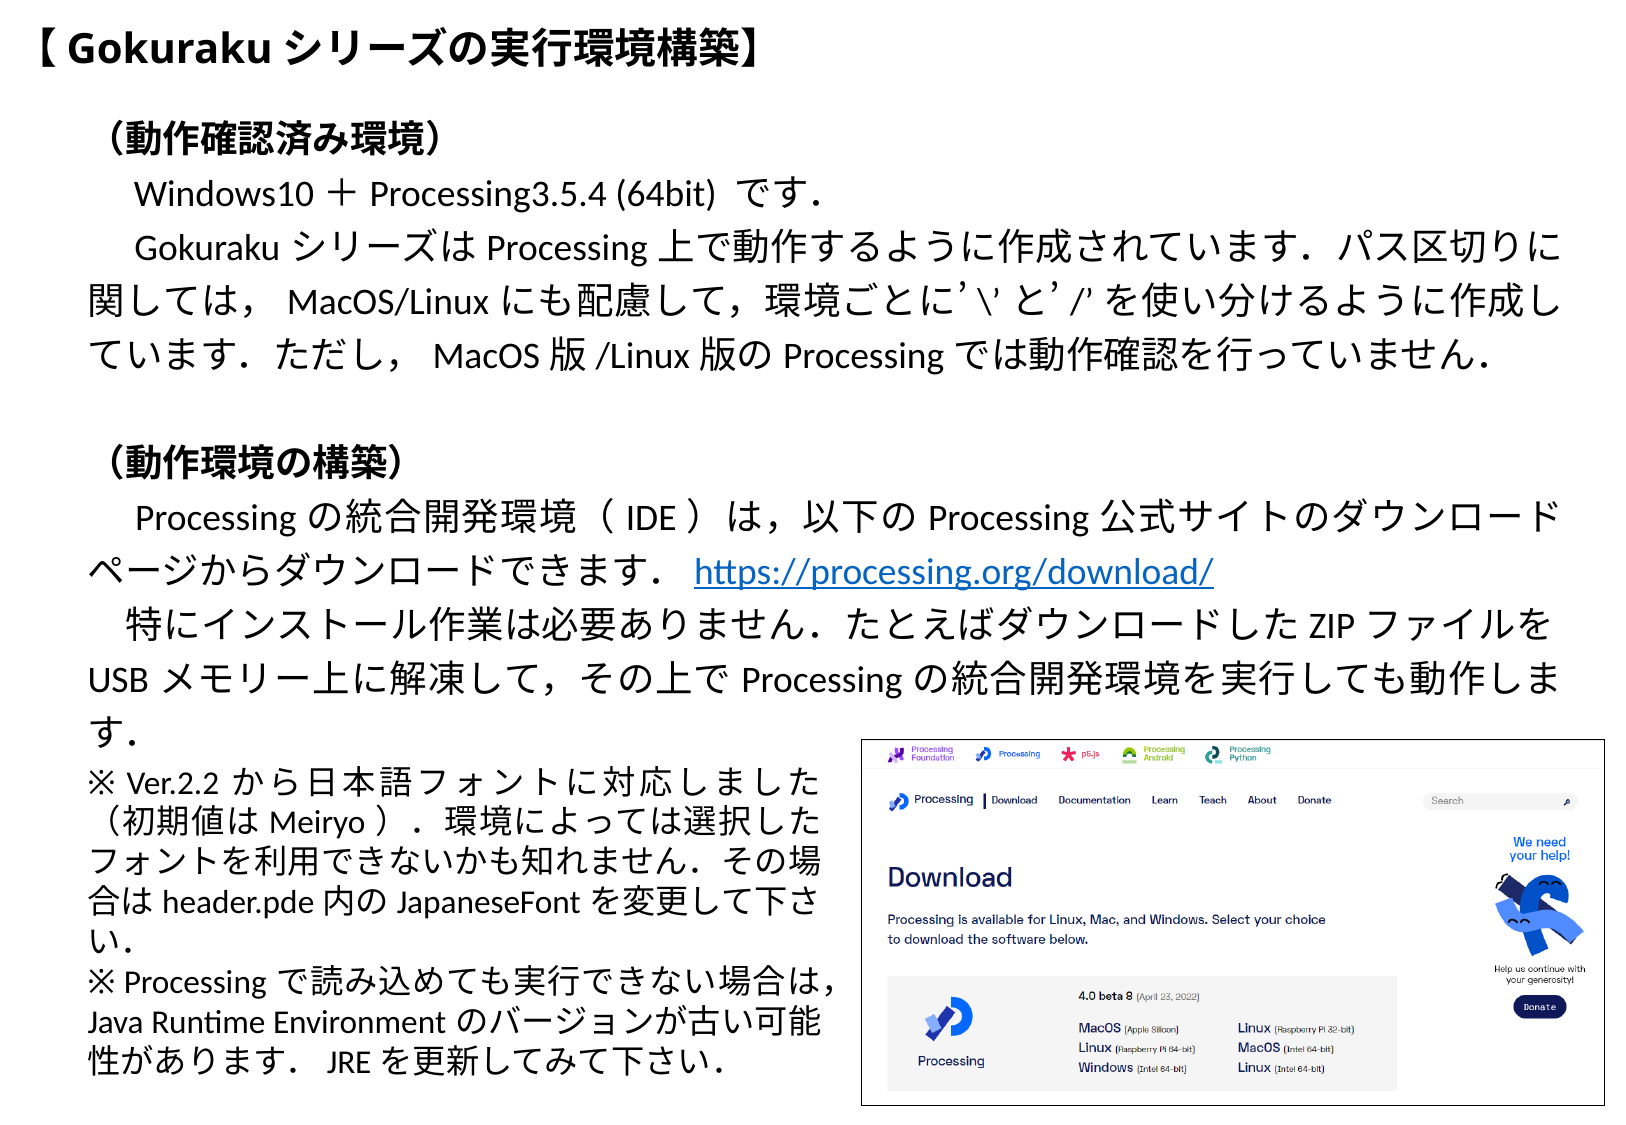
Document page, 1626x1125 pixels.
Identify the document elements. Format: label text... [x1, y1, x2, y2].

title 【Gokurakuシリーズの実行環境構築】 [0, 0, 1625, 101]
text_box ※ Ver.2.2から日本語フォントに対応しました（初期値はMeiryo）．環境によっては選択したフォントを利用できないかも知れません．その場合はheader.pde内のJapaneseFontを変更して下さい． ※ Processingで読み込めても実行できない場合は，Java Runtime Environmentのバージョンが古い可能性があります．JREを更新してみて下さい． [72, 753, 836, 1088]
picture [861, 739, 1605, 1106]
text_box （動作確認済み環境） Windows10＋Processing3.5.4 (64bit) です． GokurakuシリーズはProcessing上で動作するように作成されています．パス区切りに関しては，MacOS/Linuxにも配慮して，環境ごとに’\’と’/’を使い分けるように作成しています．ただし，MacOS版/Linux版のProcessingでは動作確認を行っていません． （動作環境の構築） Processingの統合開発環境（IDE）は，以下のProcessing公式サイトのダウンロードページからダウンロードできます．https://processing.org/download/ 特にインストール作業は必要ありません．たとえばダウンロードしたZIPファイルをUSBメモリー上に解凍して，その上でProcessingの統合開発環境を実行しても動作します． [72, 98, 1578, 761]
